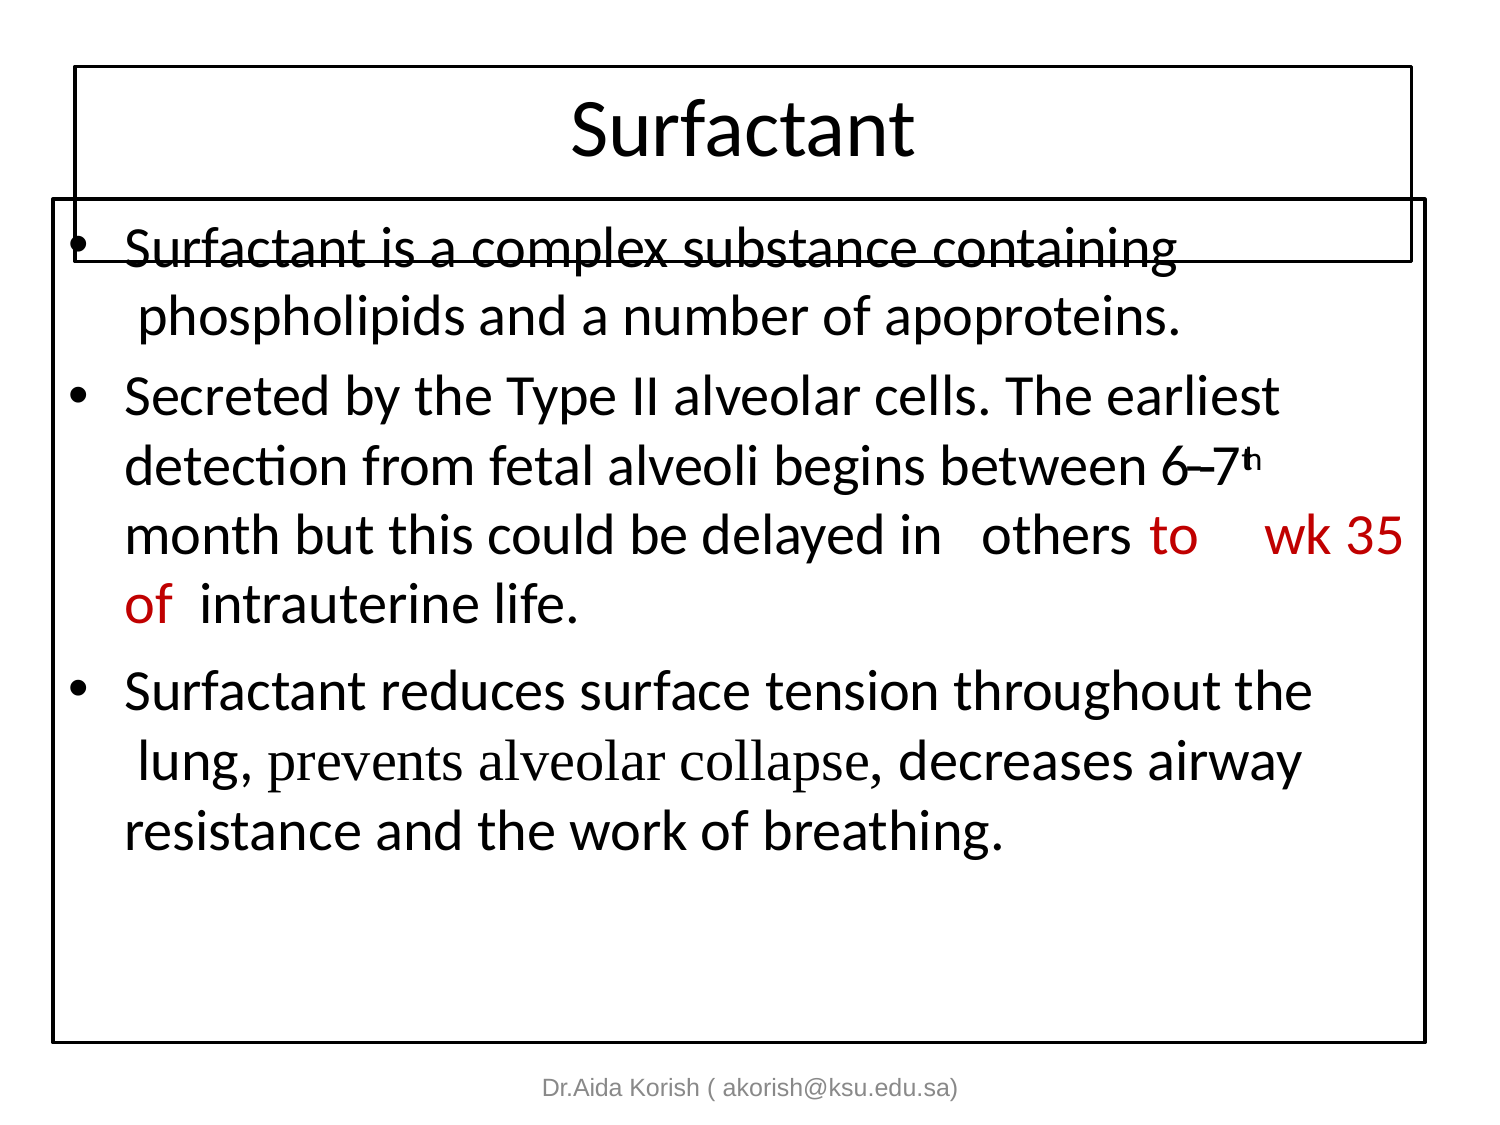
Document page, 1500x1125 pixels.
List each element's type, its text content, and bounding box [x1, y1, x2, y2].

footer Dr.Aida Korish ( akorish@ksu.edu.sa) [539, 1074, 962, 1125]
title Surfactant [75, 66, 1412, 199]
text_box Surfactant is a complex substance containing phospholipids and a number of apoproteins. Secreted by the Type II alveolar cells. The earliest detection from fetal alveoli begins between 6-­‐7th month but this could be delayed in others to wk 35 of intrauterine life. Surfactant reduces surface tension throughout the lung, prevents alveolar collapse, decreases airway resistance and the work of breathing. [66, 210, 1411, 863]
text_box [53, 199, 1425, 1043]
